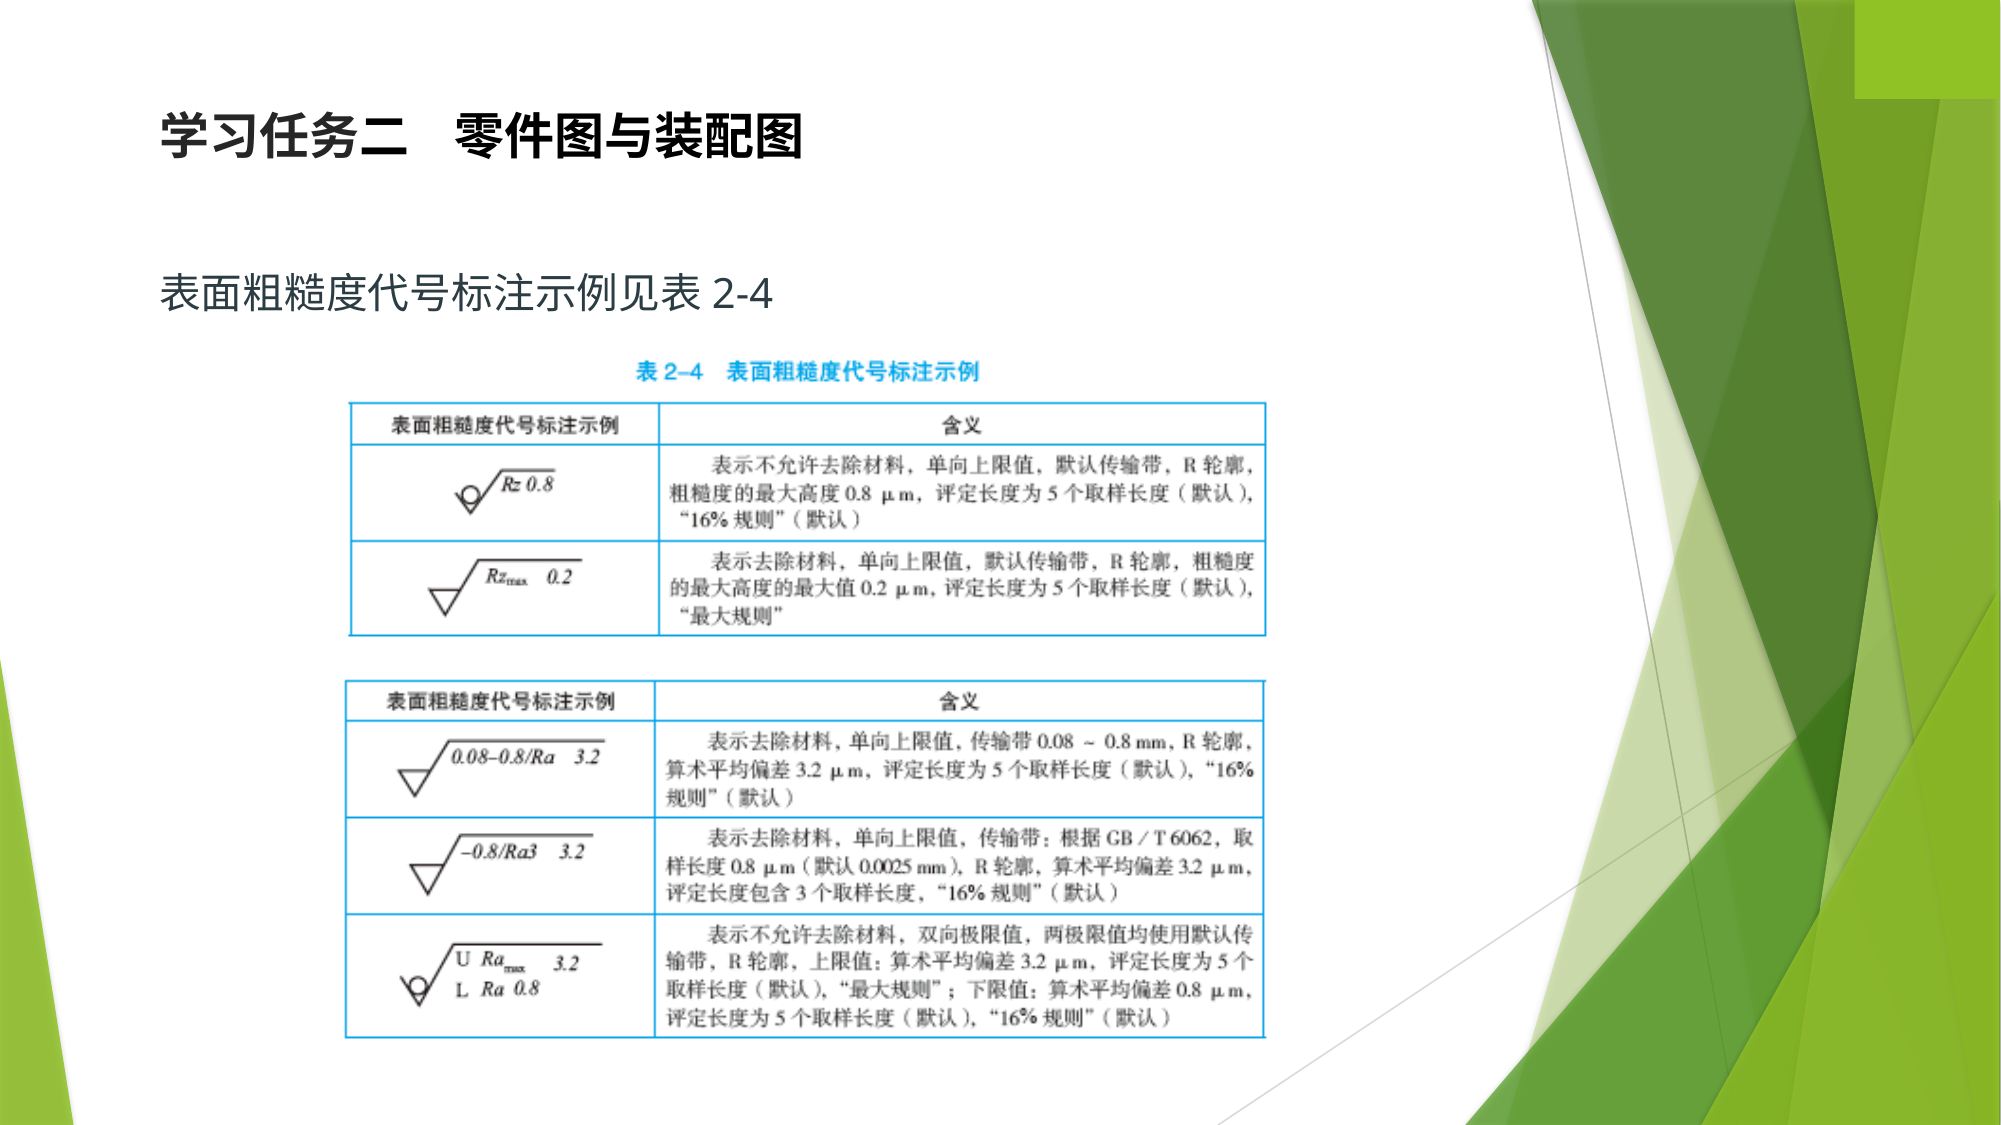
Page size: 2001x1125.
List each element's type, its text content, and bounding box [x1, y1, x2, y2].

text_box 表面粗糙度代号标注示例见表2-4 [144, 259, 1849, 325]
picture [328, 344, 1297, 653]
picture [333, 671, 1278, 1055]
text_box [1853, 0, 2000, 100]
text_box 学习任务二 零件图与装配图 [144, 85, 1856, 216]
